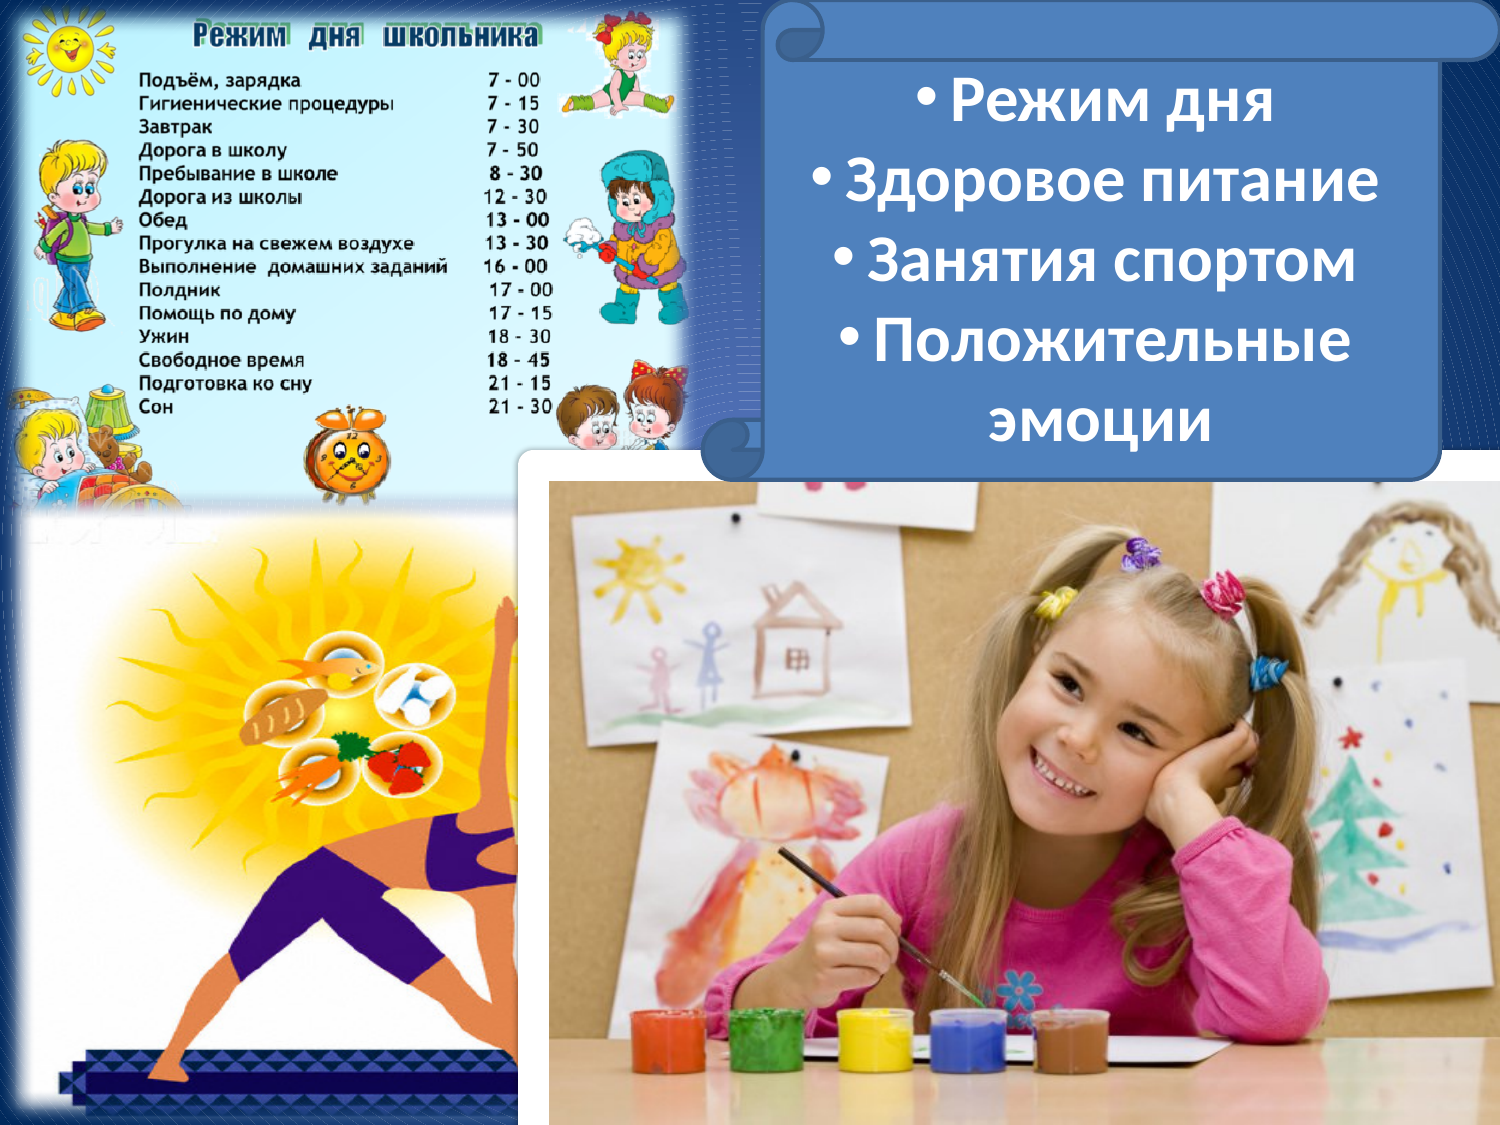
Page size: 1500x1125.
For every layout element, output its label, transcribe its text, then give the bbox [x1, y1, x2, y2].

picture [0, 480, 1500, 1125]
text_box Режим дня Здоровое питание Занятия спортом Положительные эмоции [704, 0, 1500, 479]
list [0, 0, 701, 485]
